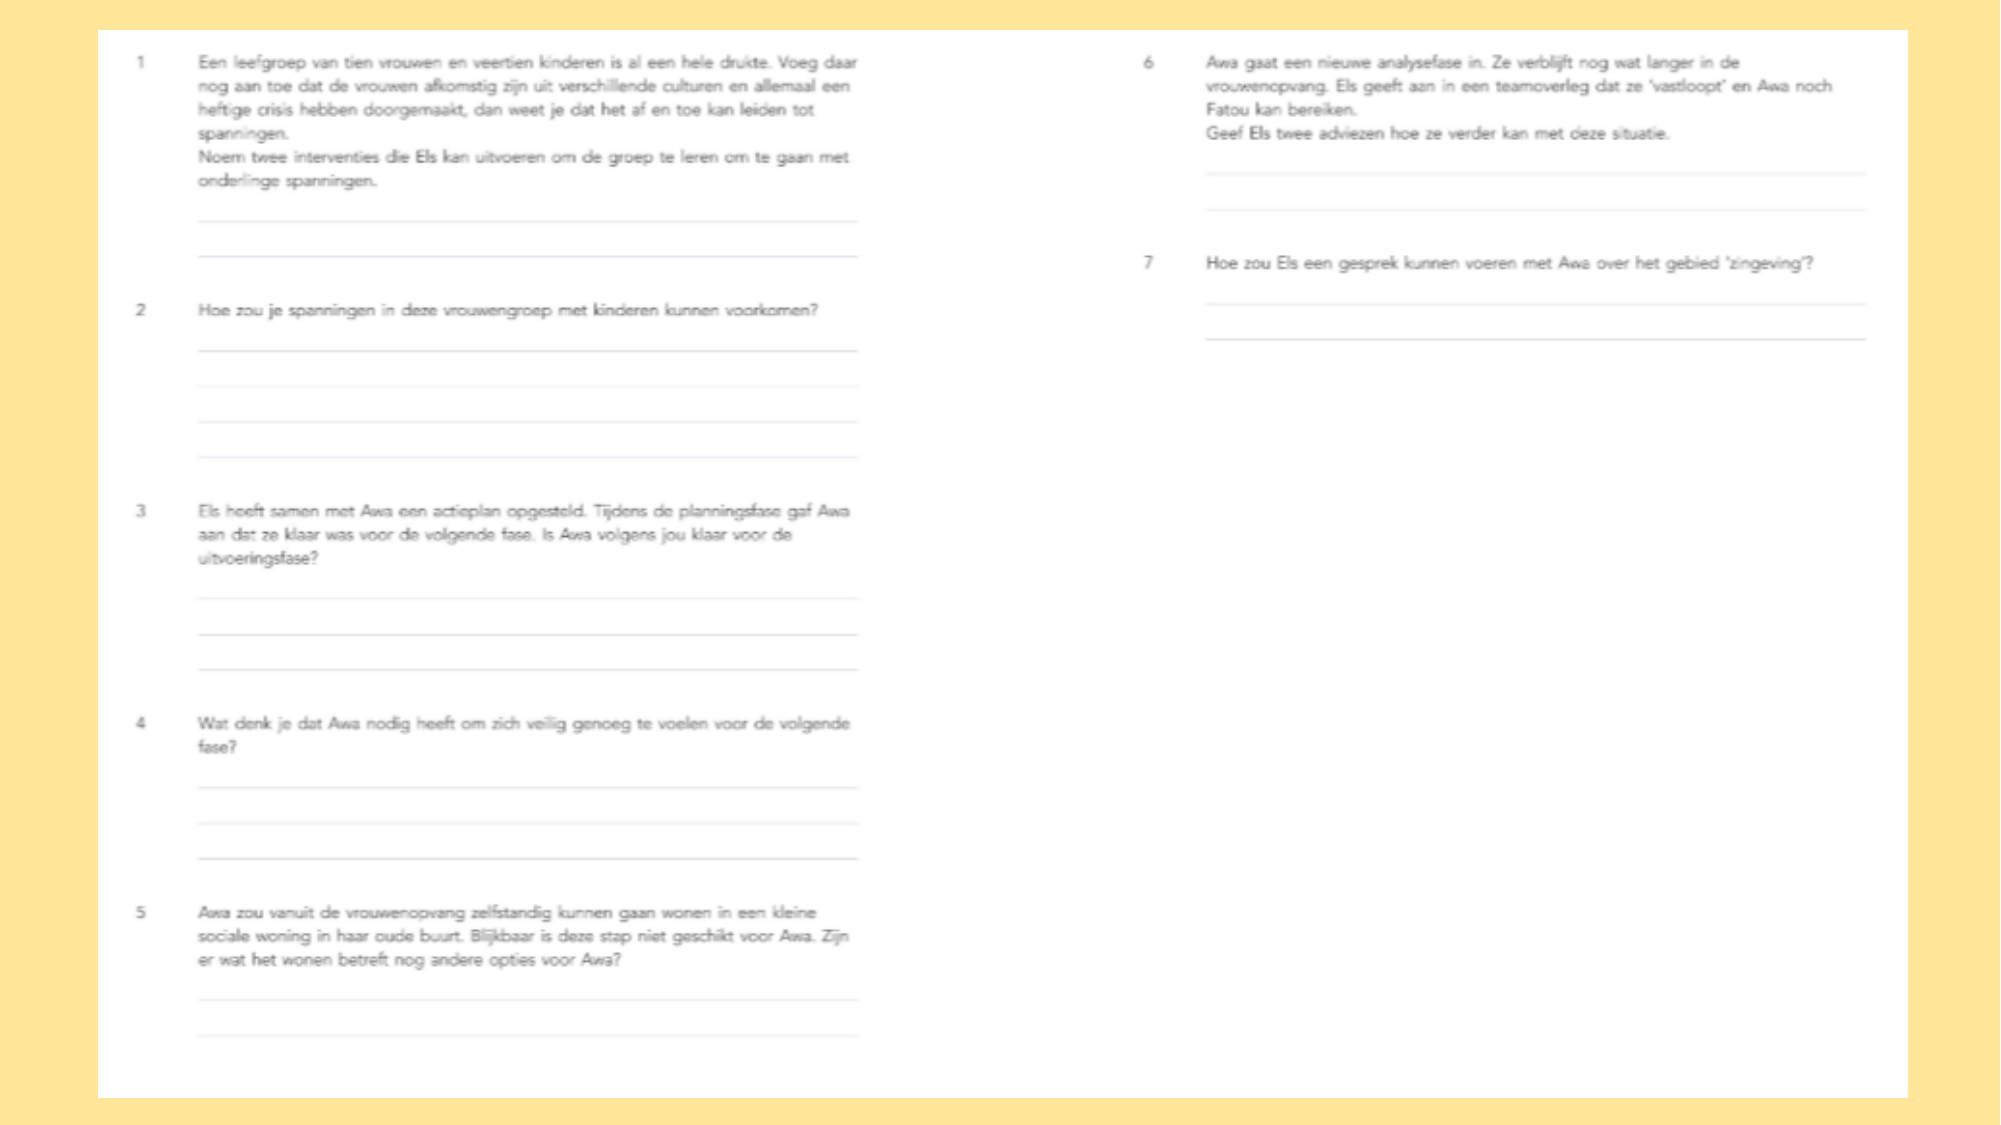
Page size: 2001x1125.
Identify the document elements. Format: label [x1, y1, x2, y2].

picture [98, 30, 1908, 1098]
